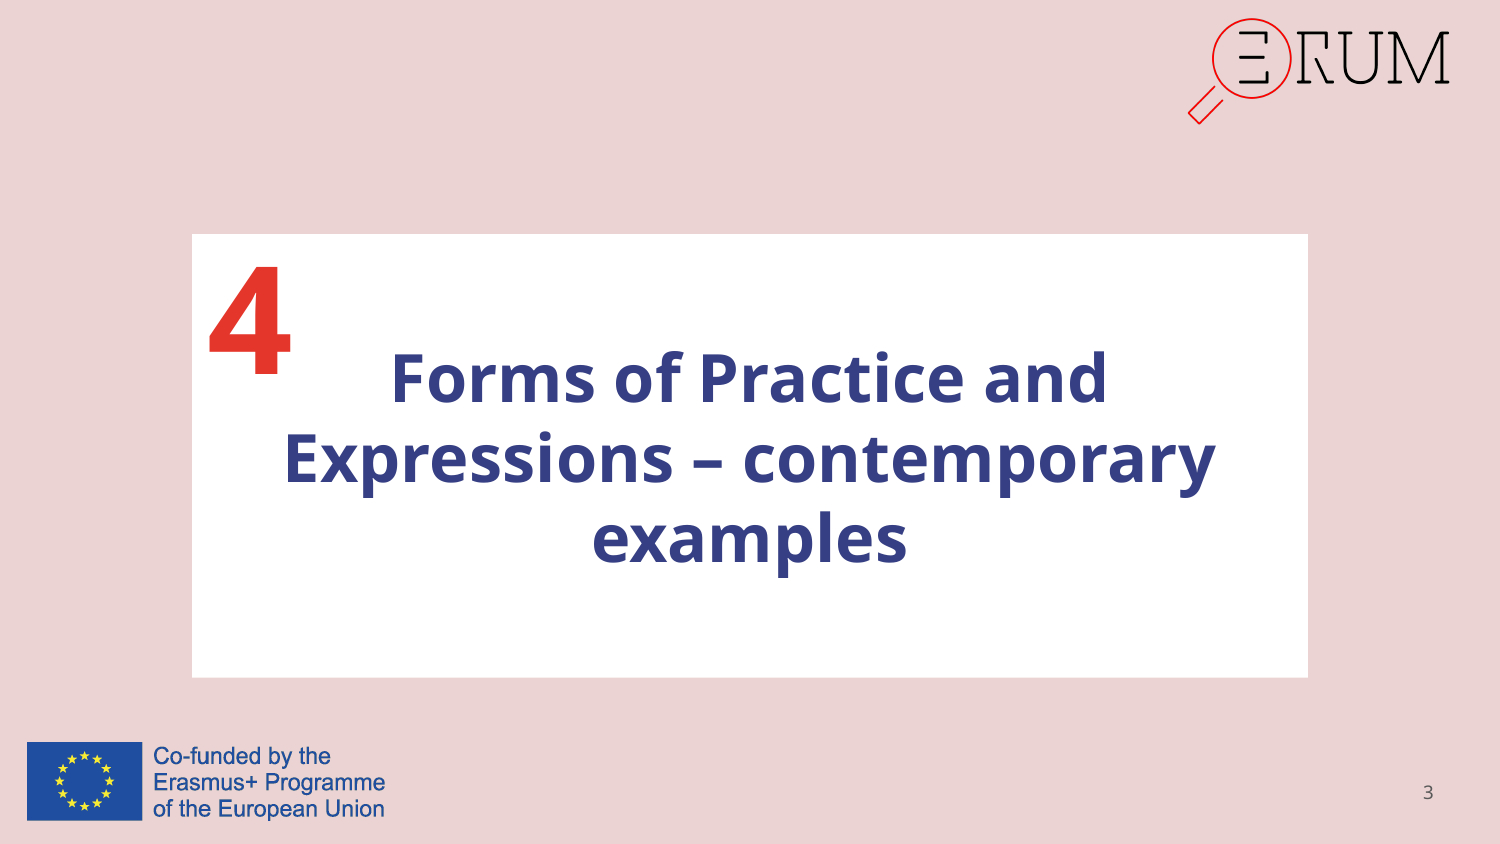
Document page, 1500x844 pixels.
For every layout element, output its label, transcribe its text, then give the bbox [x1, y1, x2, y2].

picture [27, 742, 385, 821]
picture [1136, 0, 1500, 137]
title Forms of Practice and Expressions – contemporary examples [192, 234, 1308, 678]
slide_number 3 [1358, 761, 1449, 826]
text_box 4 [192, 209, 411, 420]
